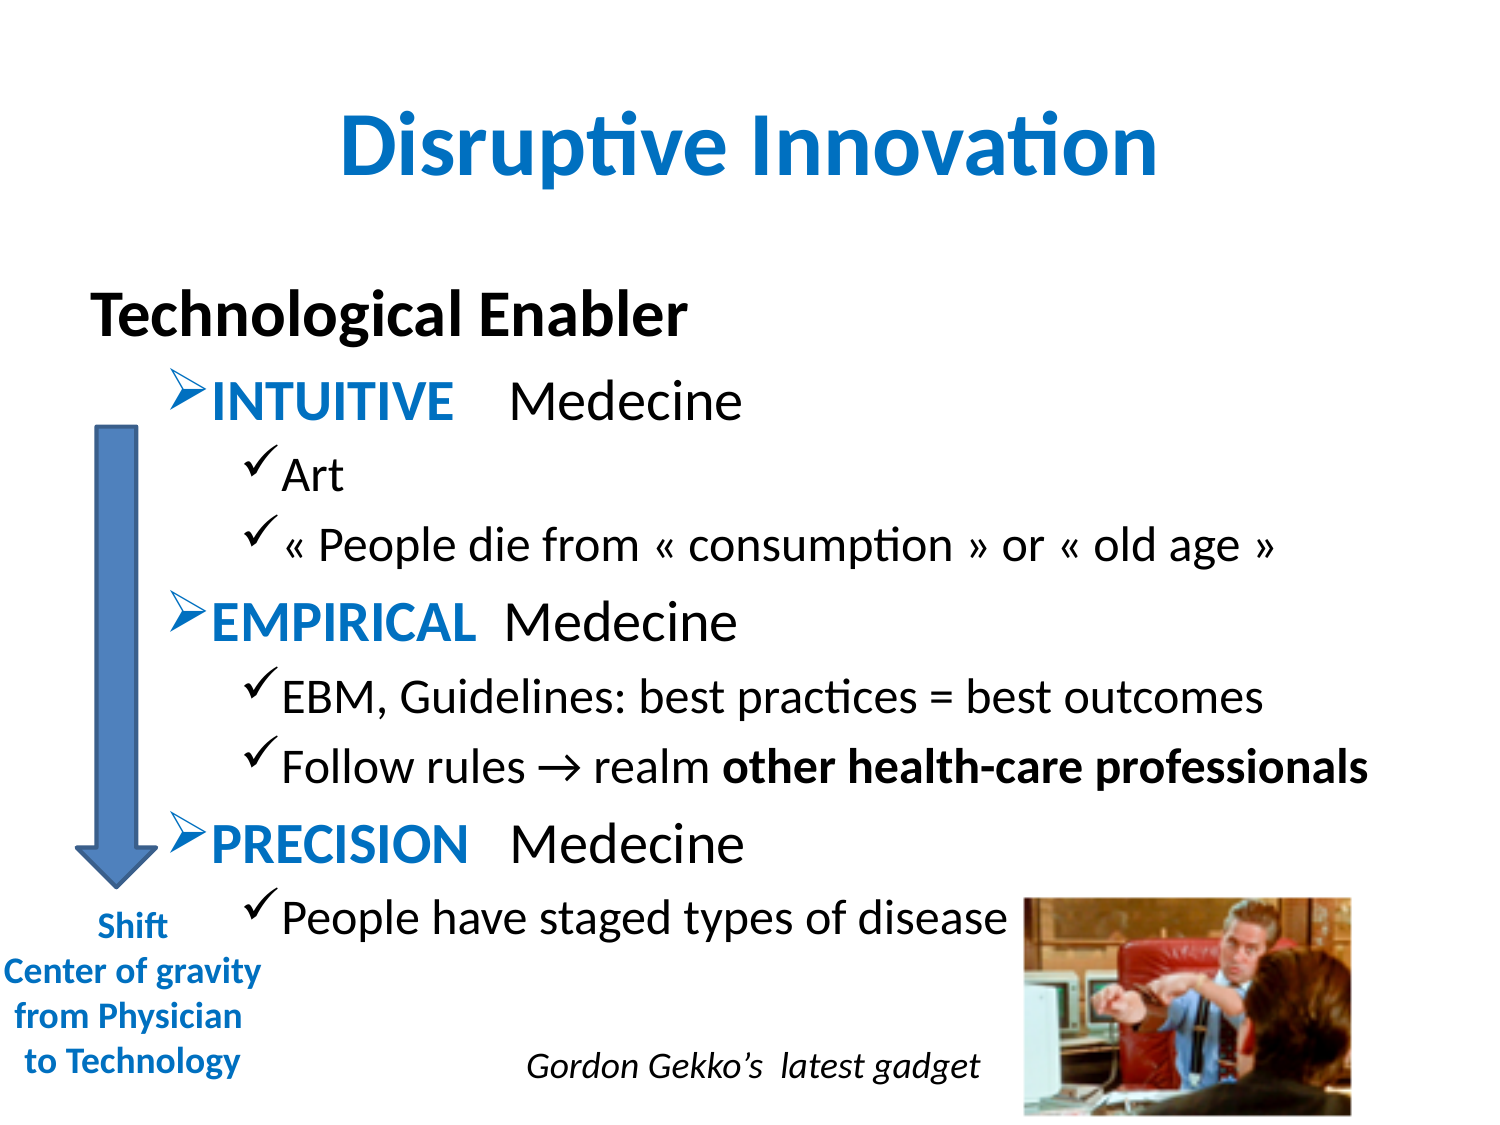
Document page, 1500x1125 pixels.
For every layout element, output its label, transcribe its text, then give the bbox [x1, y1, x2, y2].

picture [549, 467, 1500, 1125]
text_box Gordon Gekko’s latest gadget [511, 1033, 543, 1094]
title Disruptive Innovation [75, 45, 1425, 233]
text_box [74, 424, 159, 890]
list Technological Enabler INTUITIVE Medecine Art « People die from « consumption » or « old age » EMPIRICAL Medecine EBM, Guidelines: best practices = best outcomes Follow rules → realm other health-care professionals PRECISION Medecine People have staged types of disease [75, 262, 1425, 1005]
text_box Shift Center of gravity from Physician to Technology [0, 893, 277, 1089]
